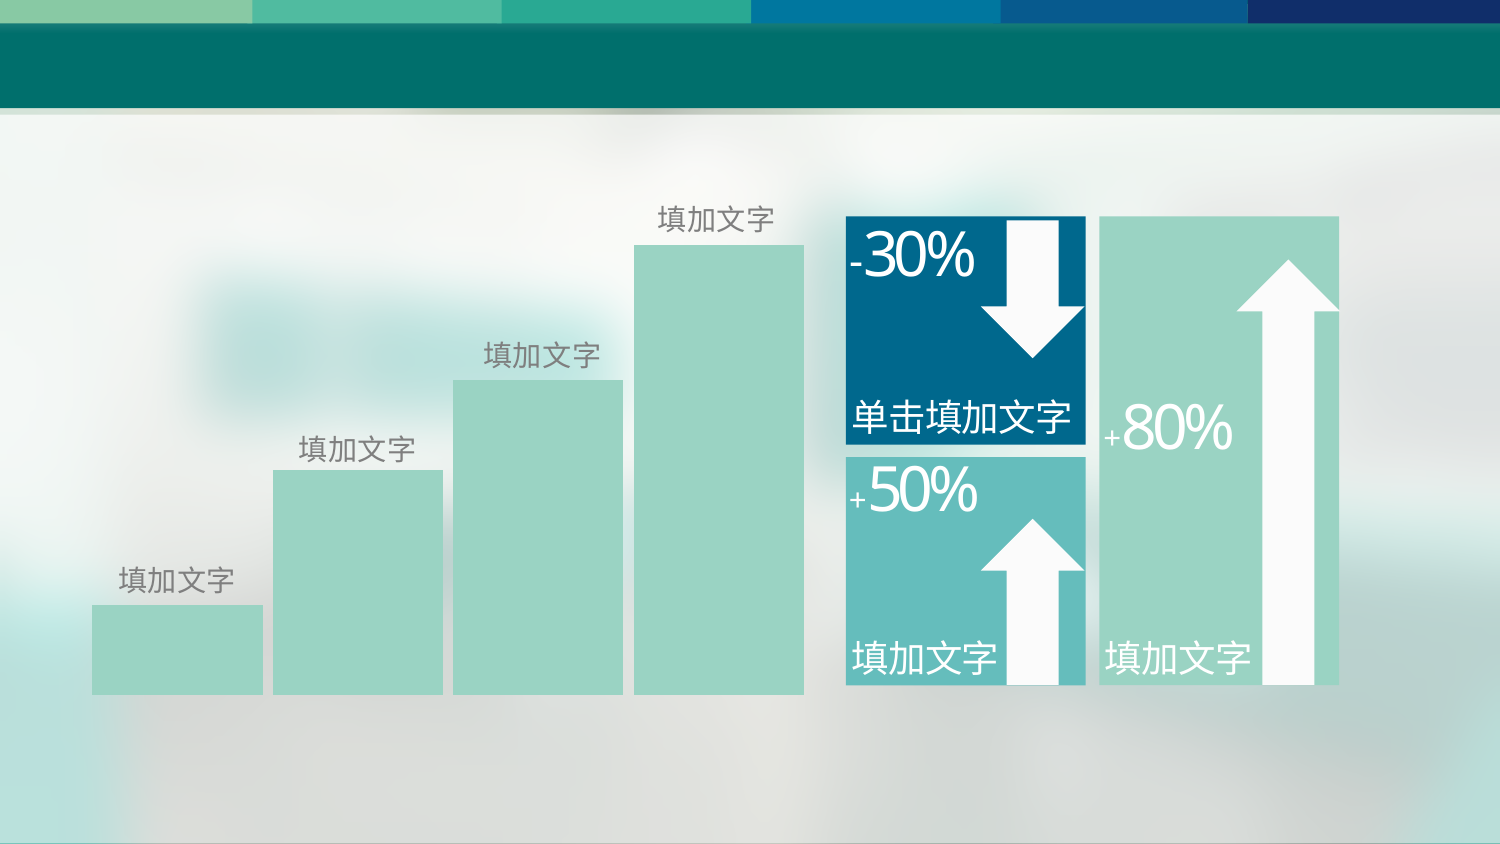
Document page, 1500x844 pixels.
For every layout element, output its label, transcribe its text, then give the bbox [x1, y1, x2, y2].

picture [0, 109, 1500, 114]
text_box -30% [849, 214, 1086, 290]
text_box [980, 518, 1085, 685]
chart [72, 144, 824, 707]
text_box 填加文字 [845, 457, 1086, 686]
text_box [980, 290, 1085, 359]
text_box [0, 0, 1500, 24]
text_box 填加文字 [1099, 216, 1340, 686]
text_box +80% [1103, 387, 1281, 463]
text_box +50% [849, 449, 1085, 525]
text_box [1236, 259, 1341, 685]
text_box 单击填加文字 [845, 216, 1086, 445]
